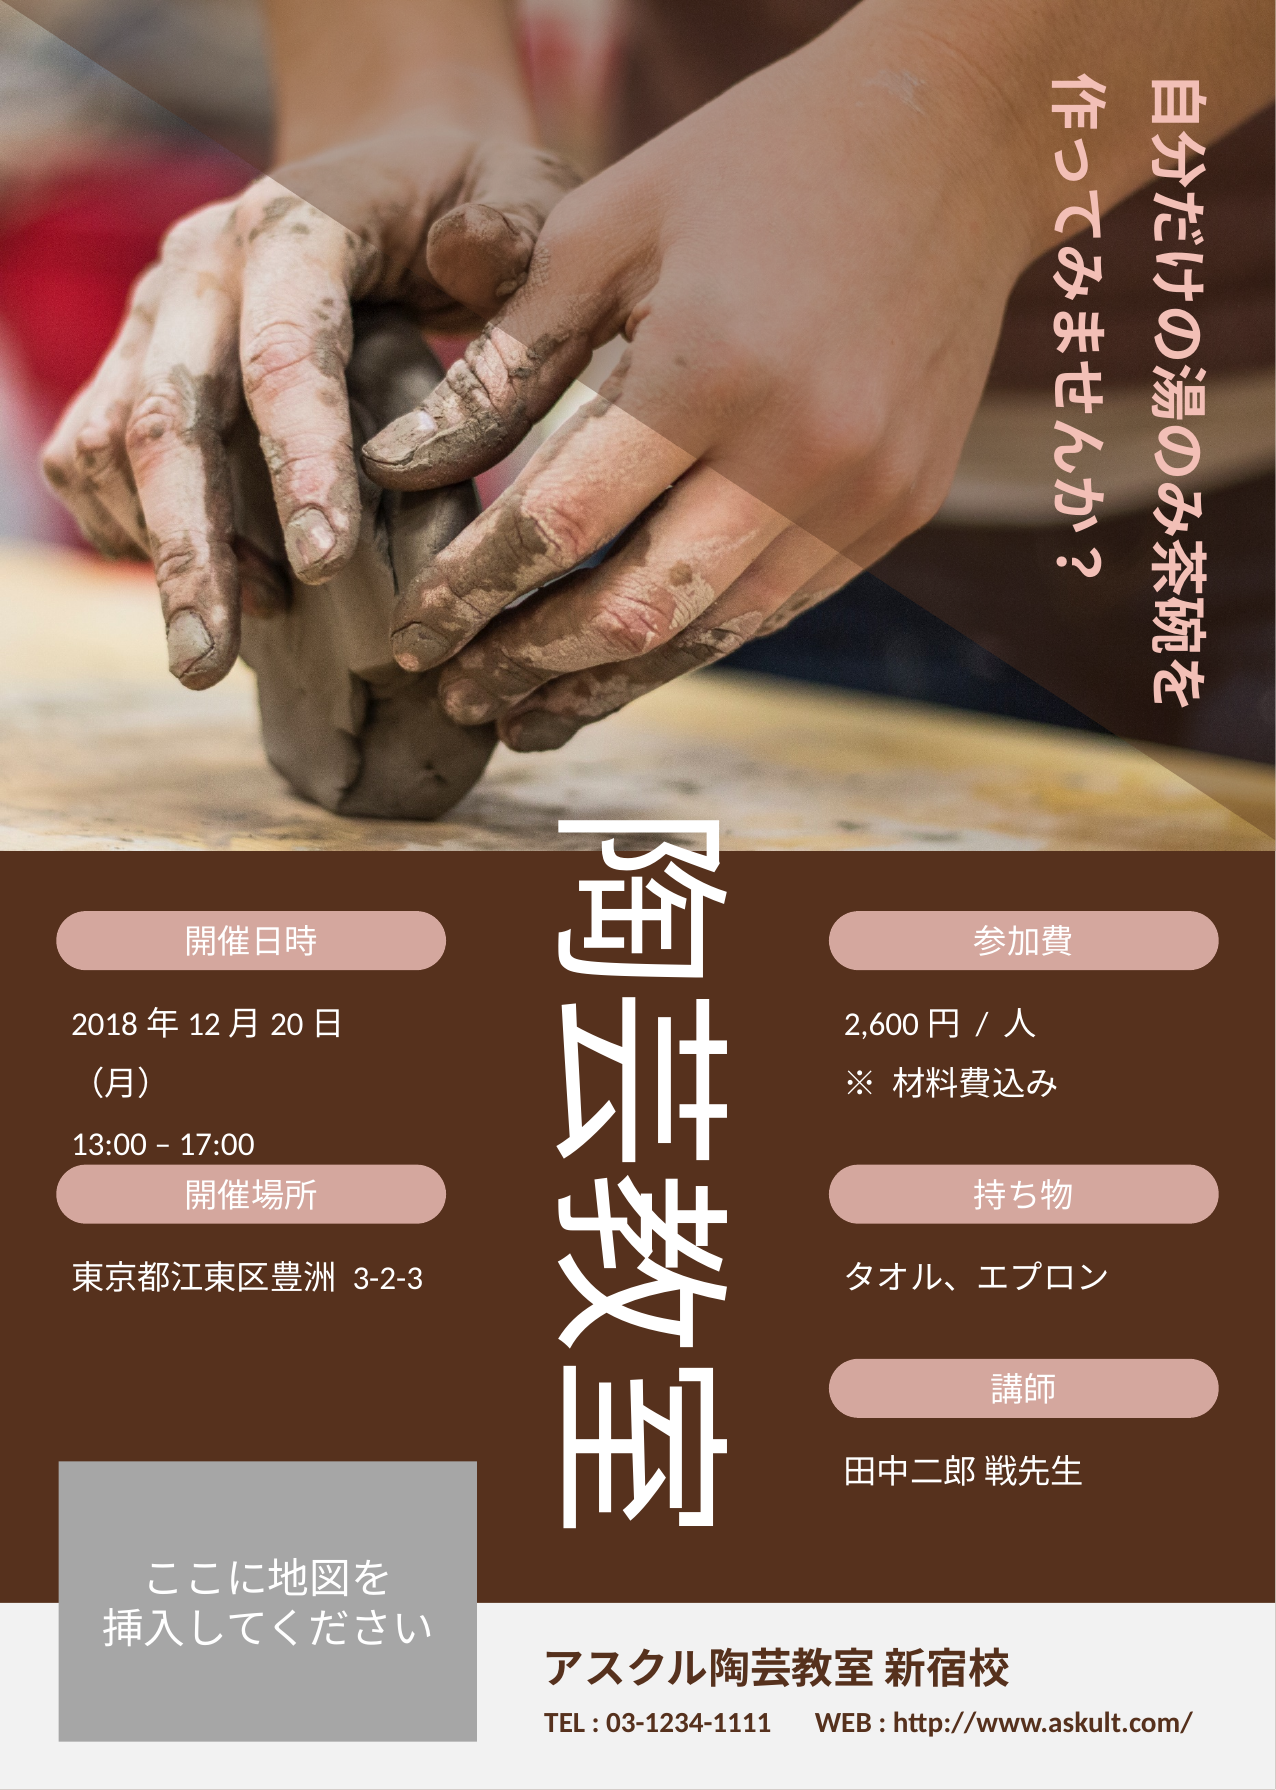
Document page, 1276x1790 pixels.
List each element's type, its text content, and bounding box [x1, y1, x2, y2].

text_box 開催場所 [55, 1163, 448, 1225]
text_box 2018年12月20日（月） 13:00 – 17:00 [56, 975, 454, 1170]
text_box タオル、エプロン [829, 1228, 1227, 1304]
text_box [0, 1602, 1276, 1790]
text_box 田中二郎 戦先生 [829, 1422, 1227, 1498]
text_box ここに地図を 挿入してください [58, 1460, 478, 1743]
text_box 東京都江東区豊洲 3-2-3 [56, 1228, 454, 1304]
text_box 陶芸教室 [511, 851, 764, 1547]
text_box 開催日時 [55, 910, 448, 972]
picture [0, 0, 1276, 851]
text_box TEL : 03-1234-1111 WEB : http://www.askult.com/ [529, 1678, 1223, 1746]
text_box 2,600円 / 人 ※ 材料費込み [829, 975, 1227, 1110]
text_box 持ち物 [827, 1163, 1220, 1225]
text_box 参加費 [827, 910, 1220, 972]
text_box [0, 851, 1276, 1602]
text_box アスクル陶芸教室 新宿校 [527, 1609, 1158, 1700]
text_box 講師 [827, 1357, 1220, 1419]
